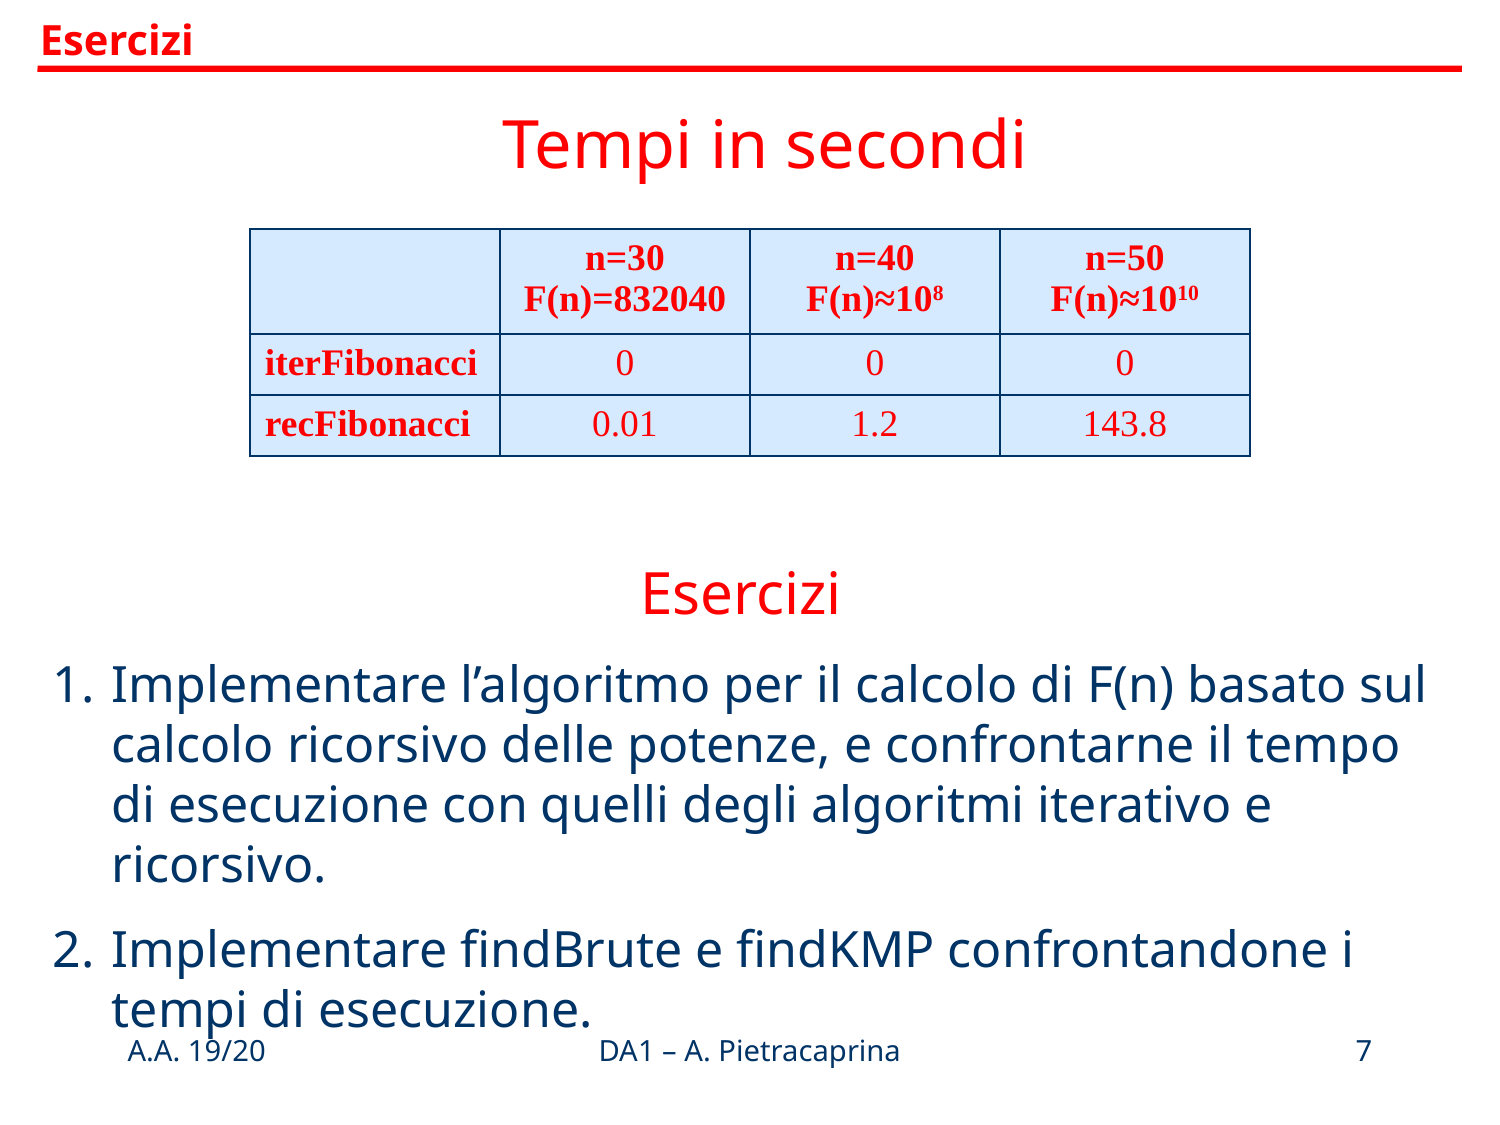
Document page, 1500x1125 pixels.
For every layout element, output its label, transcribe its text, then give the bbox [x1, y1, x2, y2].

table_header n=40 F(n)≈108 [751, 230, 999, 333]
table_header n=30 F(n)=832040 [501, 230, 749, 333]
table_cell 0 [751, 335, 999, 394]
slide_number 7 [1074, 1045, 1388, 1101]
table_cell 0.01 [501, 396, 749, 455]
table_cell 0 [1001, 335, 1249, 394]
table_cell iterFibonacci [251, 335, 499, 394]
text_box Esercizi Implementare l’algoritmo per il calcolo di F(n) basato sul calcolo ricorsivo delle potenze, e confrontarne il tempo di esecuzione con quelli degli algoritmi iterativo e ricorsivo. Implementare findBrute e findKMP confrontandone i tempi di esecuzione. [37, 540, 1462, 1045]
table_cell 143.8 [1001, 396, 1249, 455]
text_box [24, 5, 1463, 72]
table_cell 1.2 [751, 396, 999, 455]
slide_number A.A. 19/20 [112, 1045, 426, 1101]
table_header n=50 F(n)≈1010 [1001, 230, 1249, 333]
table_cell recFibonacci [251, 396, 499, 455]
table_header [251, 230, 499, 333]
text_box Tempi in secondi [487, 94, 1043, 190]
table_cell 0 [501, 335, 749, 394]
footer DA1 – A. Pietracaprina [512, 1045, 988, 1101]
